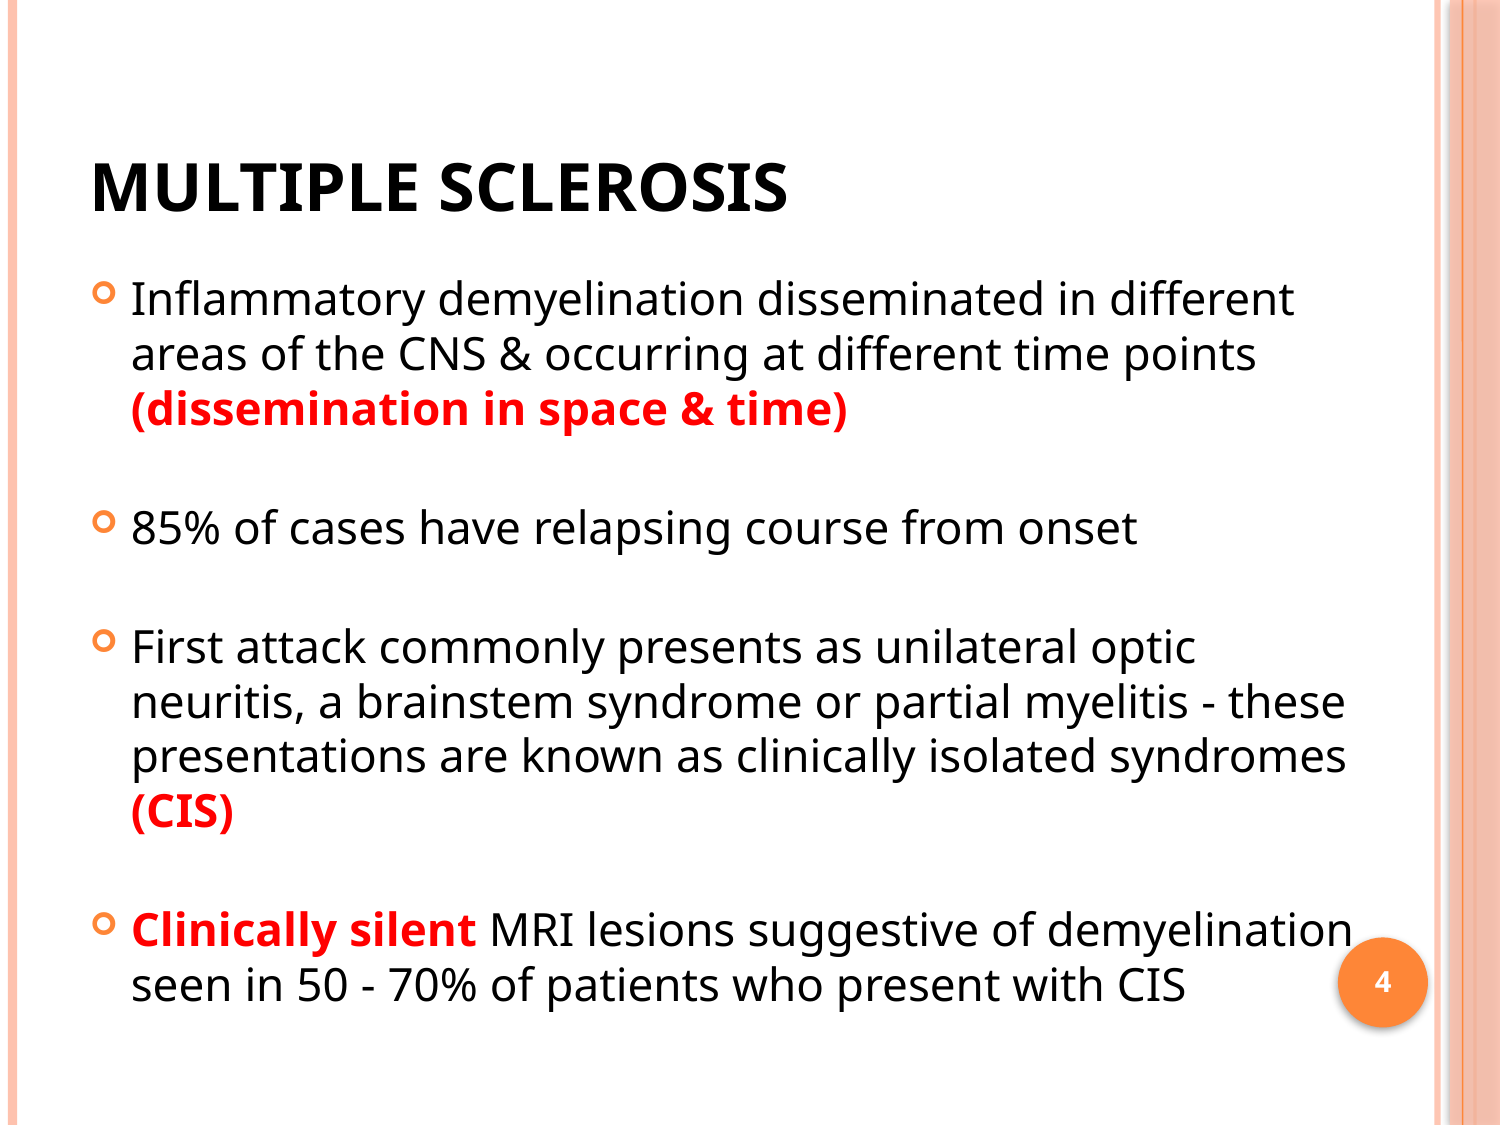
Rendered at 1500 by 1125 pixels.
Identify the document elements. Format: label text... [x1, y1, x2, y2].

list Inflammatory demyelination disseminated in different areas of the CNS & occurring at different time points (dissemination in space & time) 85% of cases have relapsing course from onset First attack commonly presents as unilateral optic neuritis, a brainstem syndrome or partial myelitis - these presentations are known as clinically isolated syndromes (CIS) Clinically silent MRI lesions suggestive of demyelination seen in 50 - 70% of patients who present with CIS [75, 262, 1383, 1062]
title Multiple sclerosis [75, 45, 1300, 233]
slide_number 4 [1333, 940, 1434, 1027]
